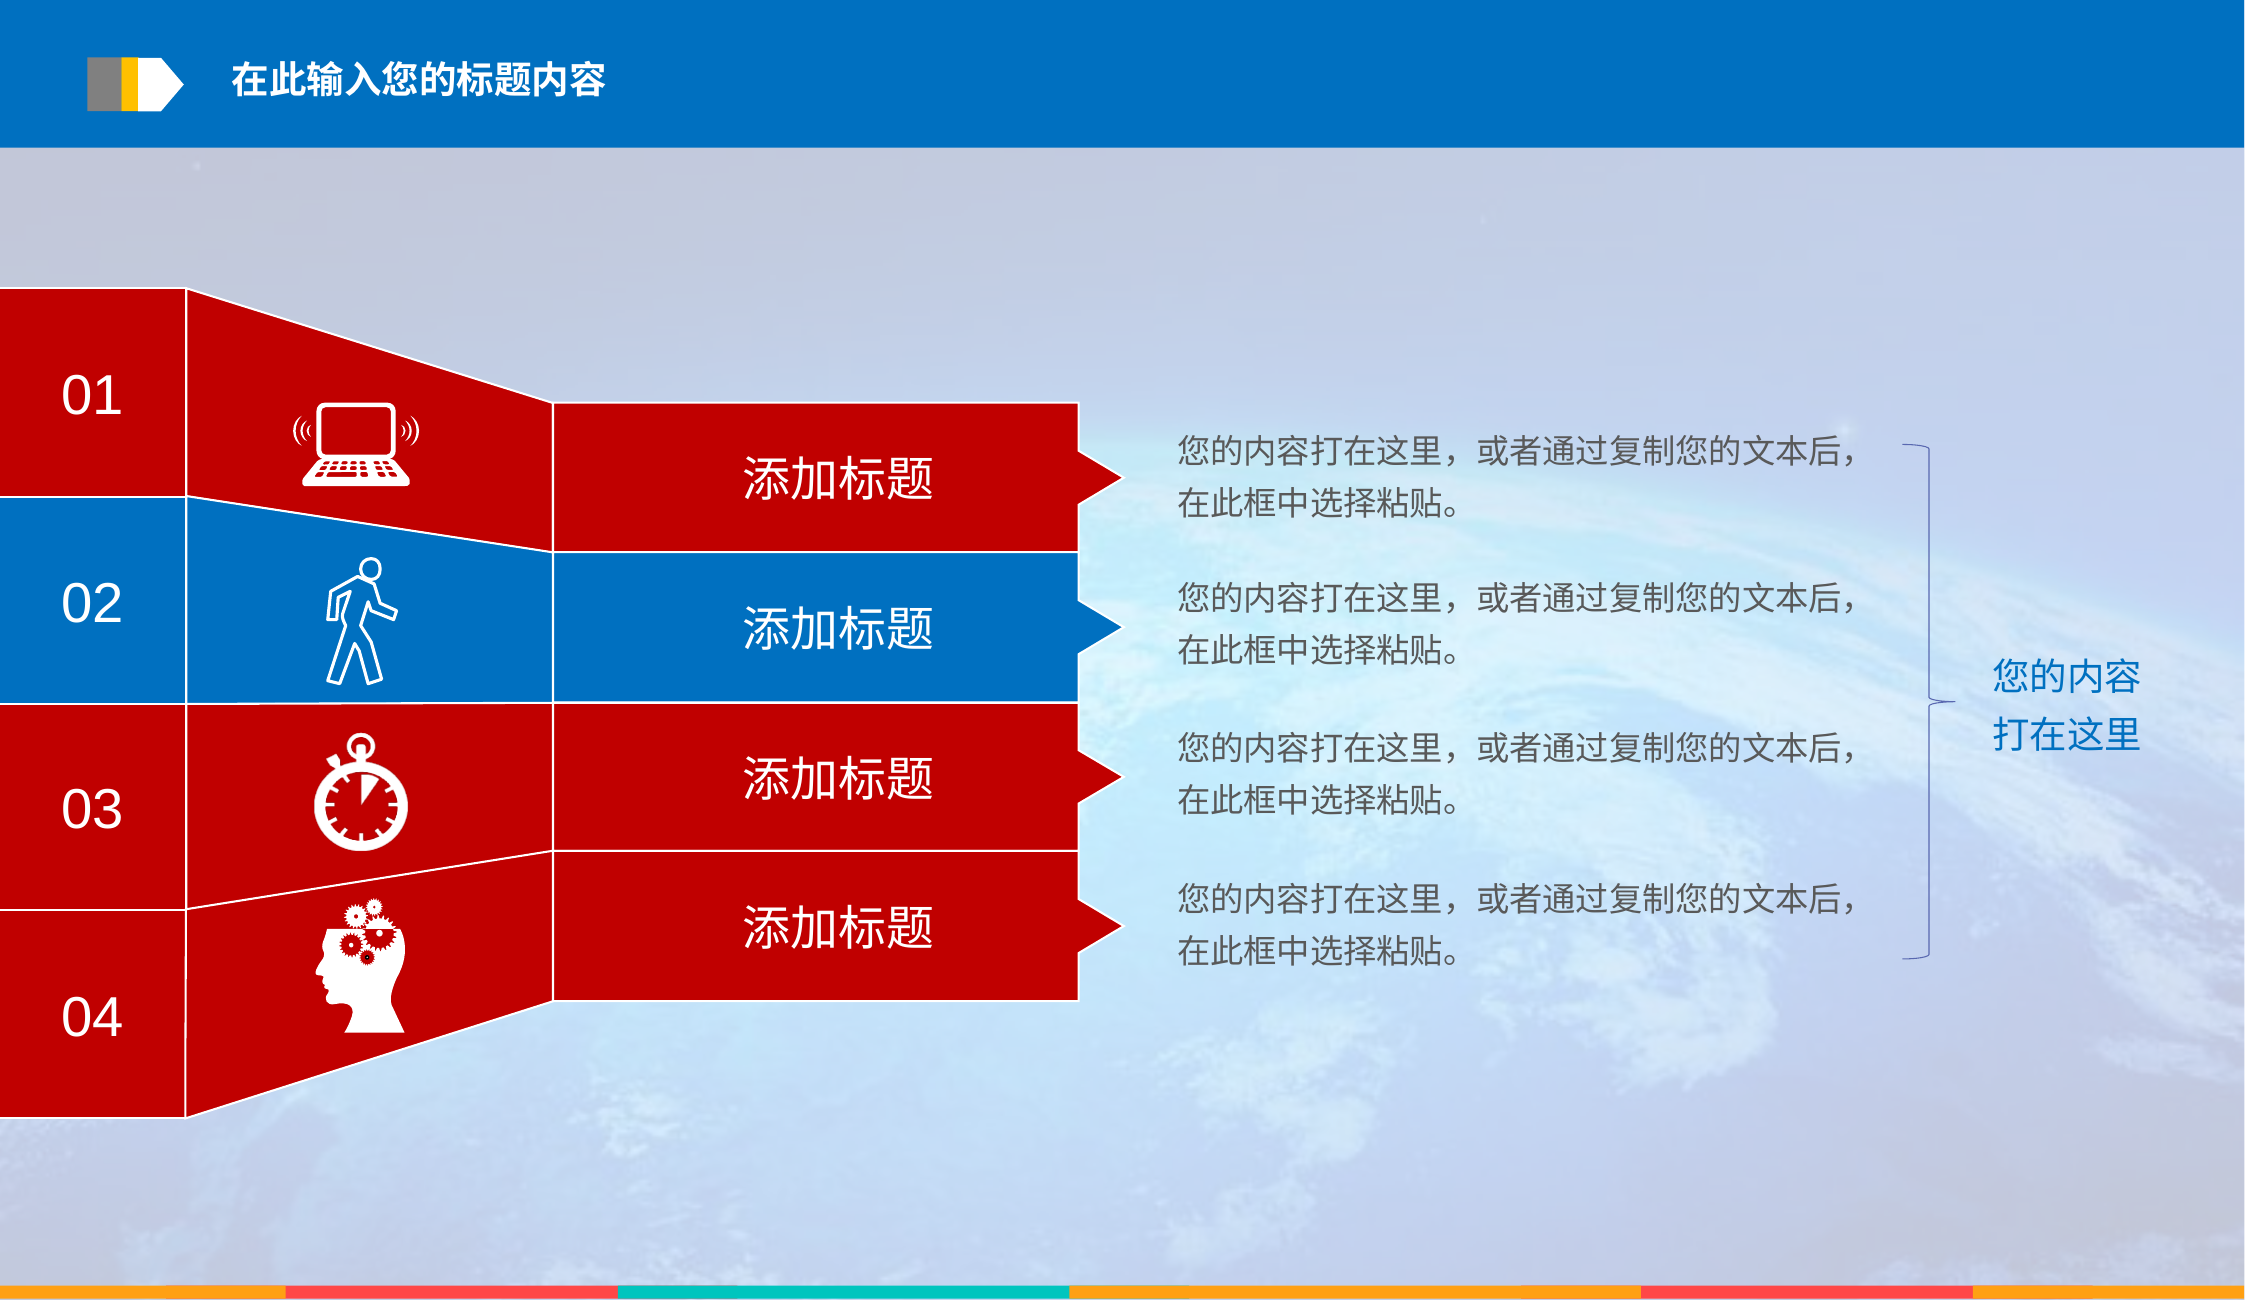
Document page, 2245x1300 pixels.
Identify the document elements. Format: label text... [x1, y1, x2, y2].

text_box 您的内容打在这里，或者通过复制您的文本后，在此框中选择粘贴。 [1160, 410, 1876, 531]
text_box 02 [0, 498, 185, 705]
text_box [184, 850, 551, 1120]
text_box 添加标题 [551, 551, 1126, 701]
text_box [405, 420, 412, 442]
text_box [302, 402, 410, 487]
text_box 您的内容打在这里，或者通过复制您的文本后，在此框中选择粘贴。 [1160, 857, 1876, 979]
text_box [1902, 443, 1956, 960]
text_box [185, 286, 551, 550]
text_box [185, 494, 551, 702]
text_box [1068, 1284, 1642, 1300]
text_box [300, 420, 308, 442]
text_box [287, 1284, 617, 1300]
text_box 添加标题 [551, 849, 1126, 1003]
text_box [617, 1284, 1068, 1300]
text_box [1972, 1284, 2245, 1300]
text_box [0, 0, 2245, 149]
text_box 添加标题 [551, 401, 1126, 551]
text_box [311, 898, 413, 1033]
text_box 04 [0, 911, 184, 1119]
text_box [293, 415, 302, 446]
text_box 您的内容打在这里，或者通过复制您的文本后，在此框中选择粘贴。 [1160, 706, 1876, 828]
picture [287, 723, 437, 866]
text_box [327, 558, 397, 684]
text_box 您的内容打在这里，或者通过复制您的文本后，在此框中选择粘贴。 [1160, 557, 1876, 678]
text_box [1642, 1284, 1972, 1300]
text_box [410, 415, 420, 446]
text_box 03 [0, 705, 185, 911]
text_box [185, 701, 551, 908]
text_box 在此输入您的标题内容 [219, 49, 998, 108]
text_box 您的内容打在这里 [1975, 631, 2188, 765]
text_box 添加标题 [551, 701, 1126, 849]
text_box [0, 1284, 287, 1300]
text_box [87, 57, 184, 112]
text_box 01 [0, 287, 185, 498]
